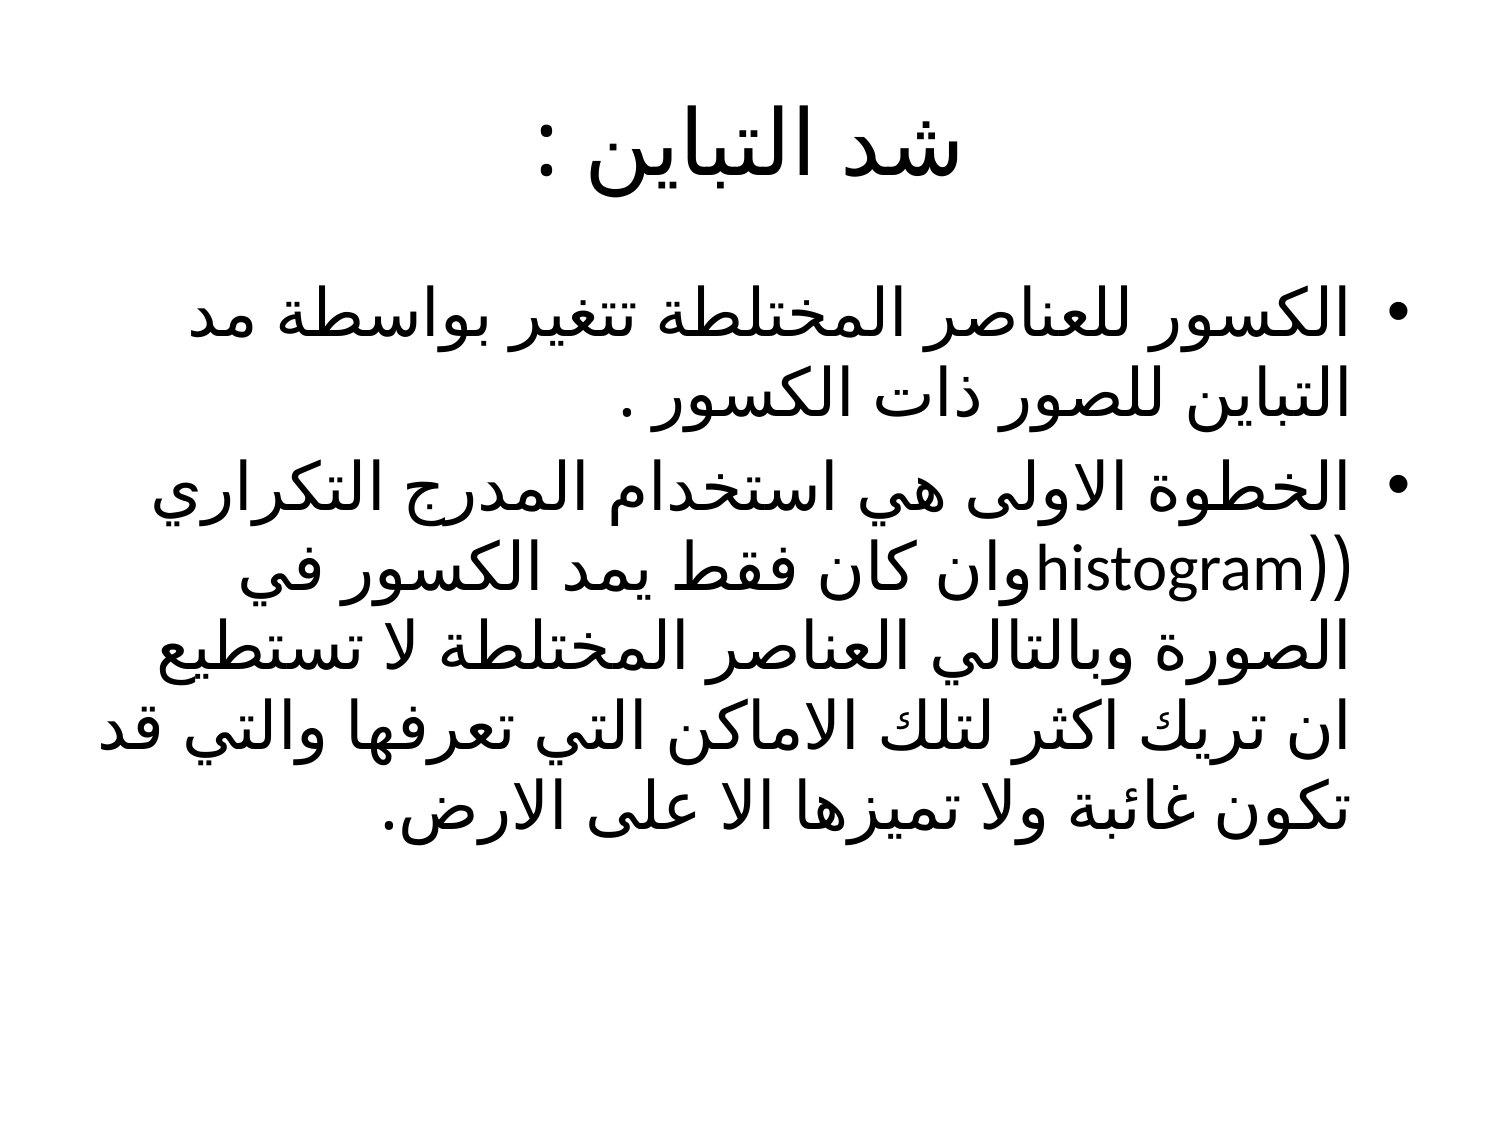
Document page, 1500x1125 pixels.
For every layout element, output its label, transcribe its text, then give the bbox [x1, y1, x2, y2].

title شد التباين : [75, 45, 1425, 233]
list الكسور للعناصر المختلطة تتغير بواسطة مد التباين للصور ذات الكسور . الخطوة الاولى هي استخدام المدرج التكراري ((histogramوان كان فقط يمد الكسور في الصورة وبالتالي العناصر المختلطة لا تستطيع ان تريك اكثر لتلك الاماكن التي تعرفها والتي قد تكون غائبة ولا تميزها الا على الارض. [75, 262, 1425, 1005]
